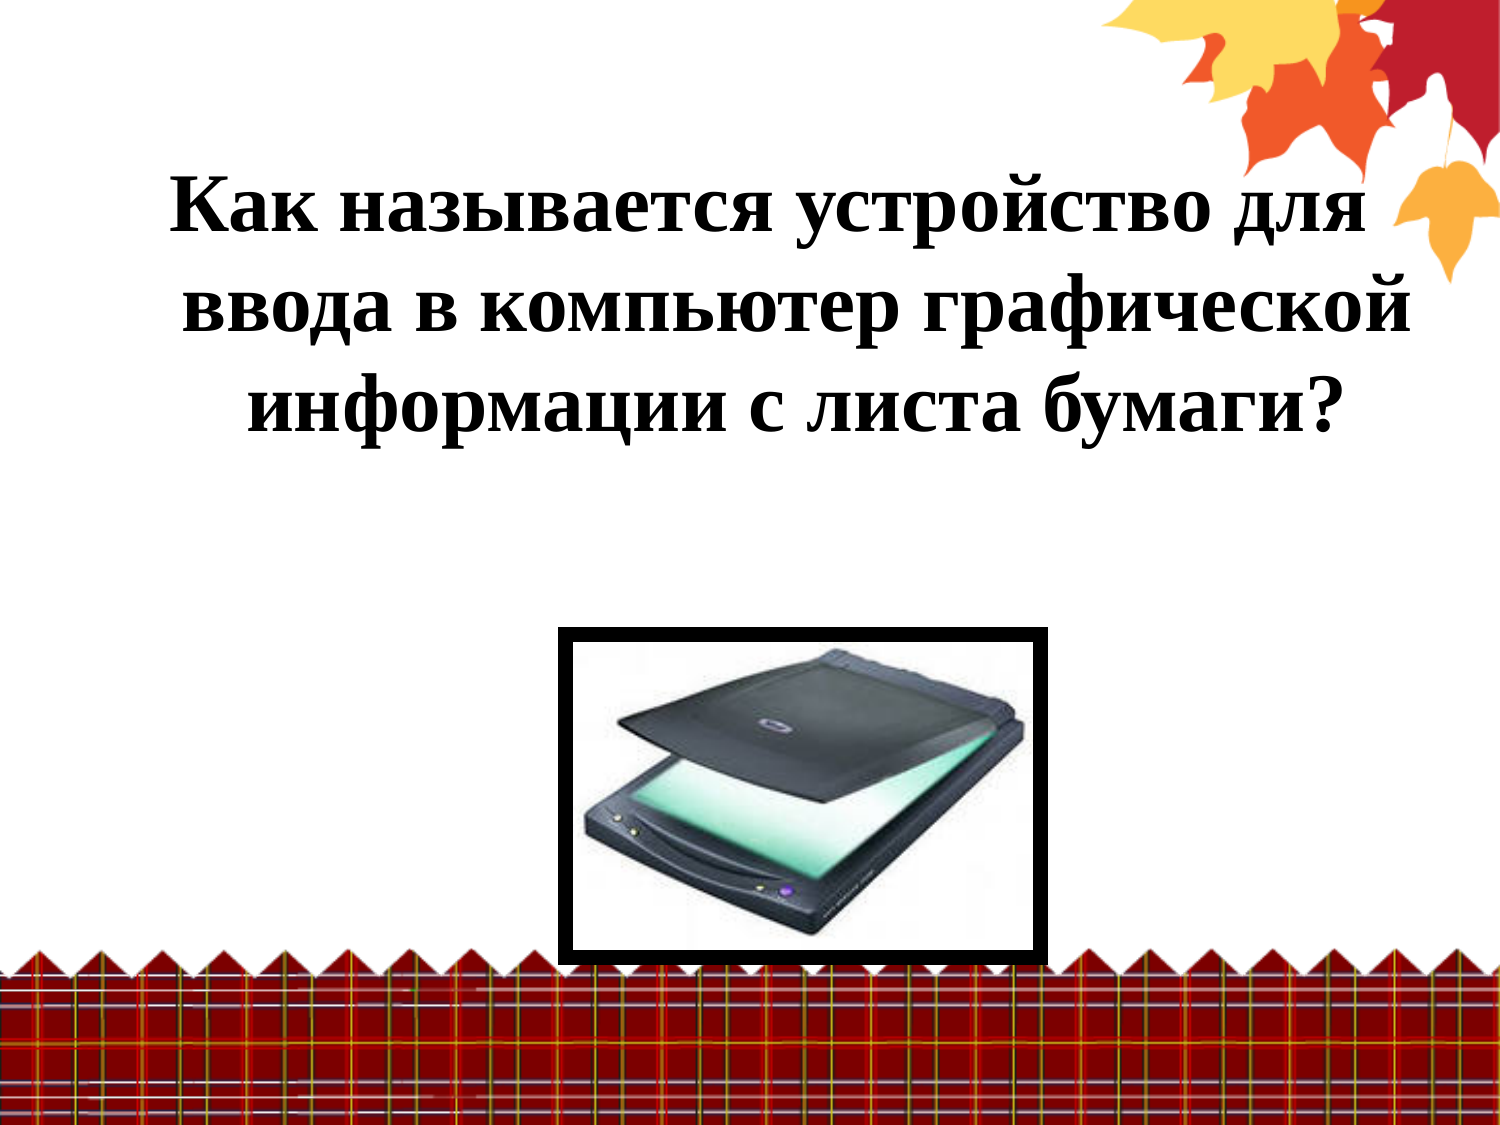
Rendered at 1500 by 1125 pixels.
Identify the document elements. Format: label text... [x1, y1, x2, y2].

list Как называется устройство для ввода в компьютер графической информации с листа бумаги? [93, 140, 1444, 883]
picture [0, 0, 1500, 1125]
